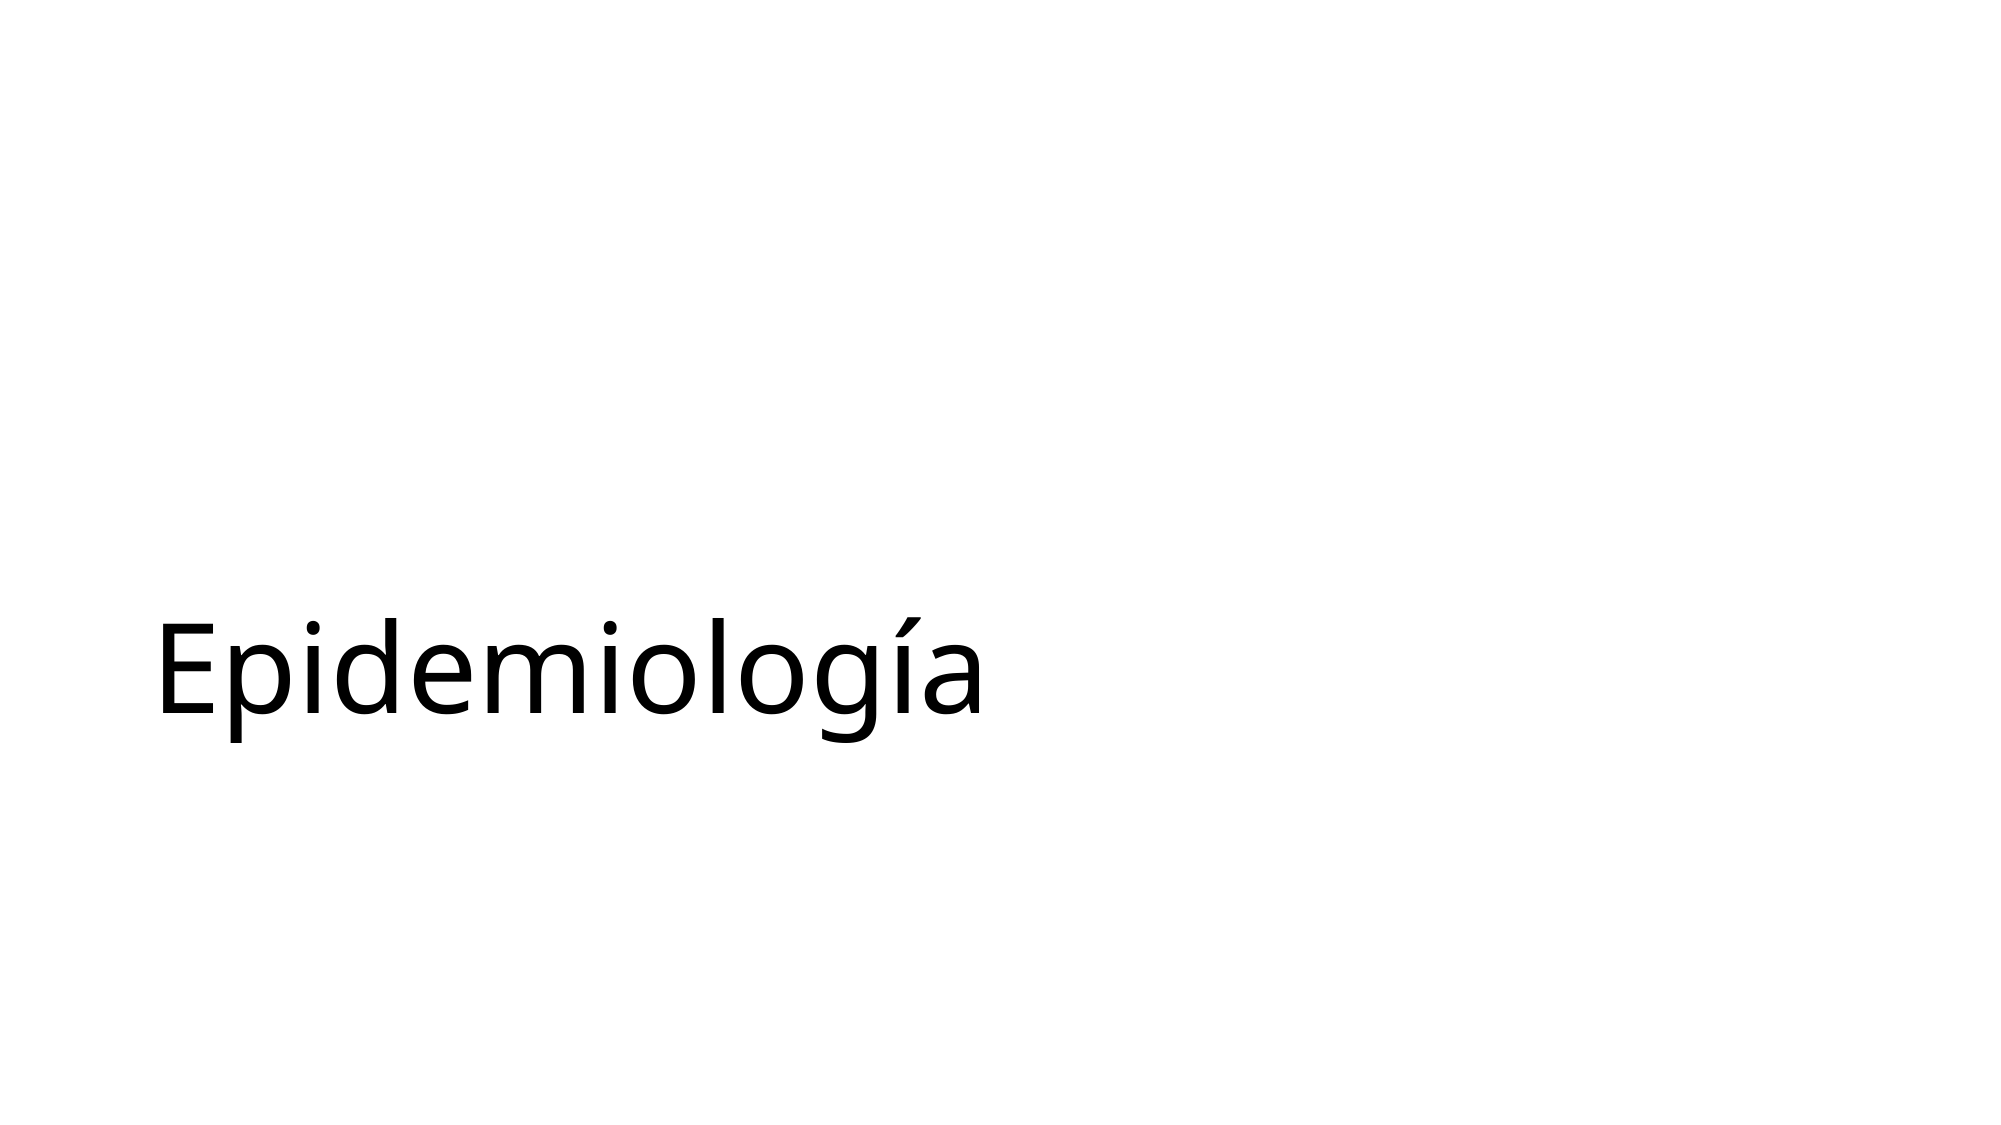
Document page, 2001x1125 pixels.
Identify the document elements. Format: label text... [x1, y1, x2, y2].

title Epidemiología [136, 280, 1862, 749]
